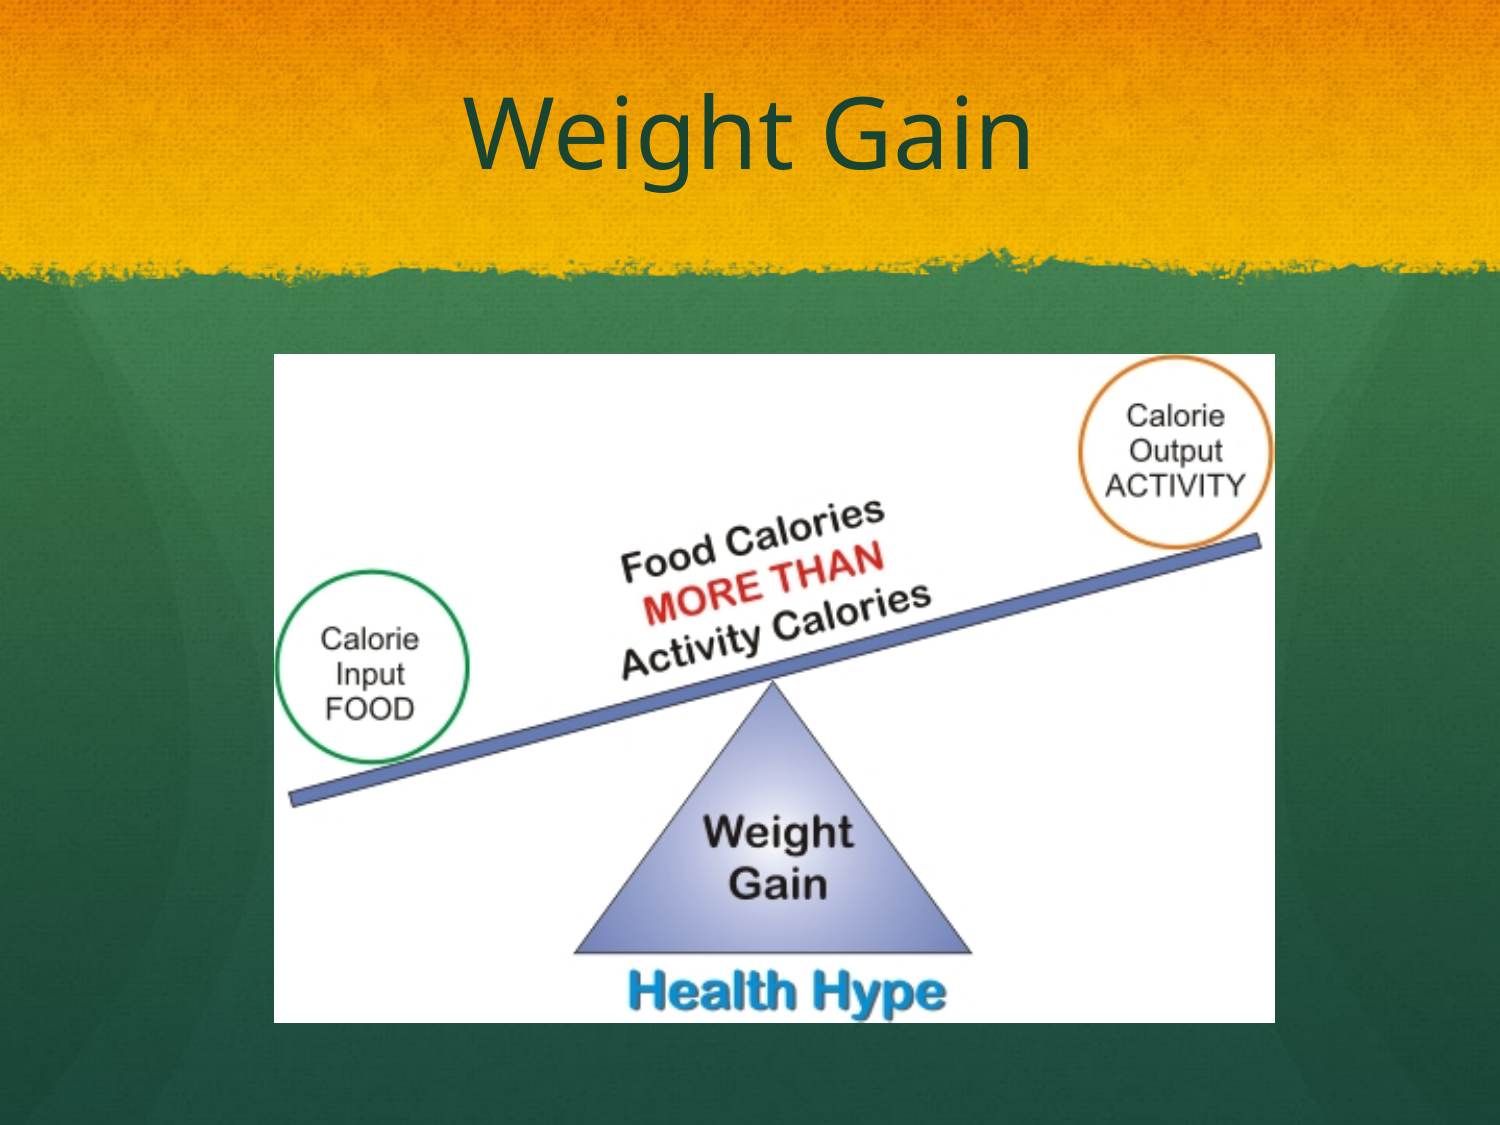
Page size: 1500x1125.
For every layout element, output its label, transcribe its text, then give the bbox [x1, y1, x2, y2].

title Weight Gain [125, 13, 1375, 246]
picture [0, 0, 1500, 1125]
